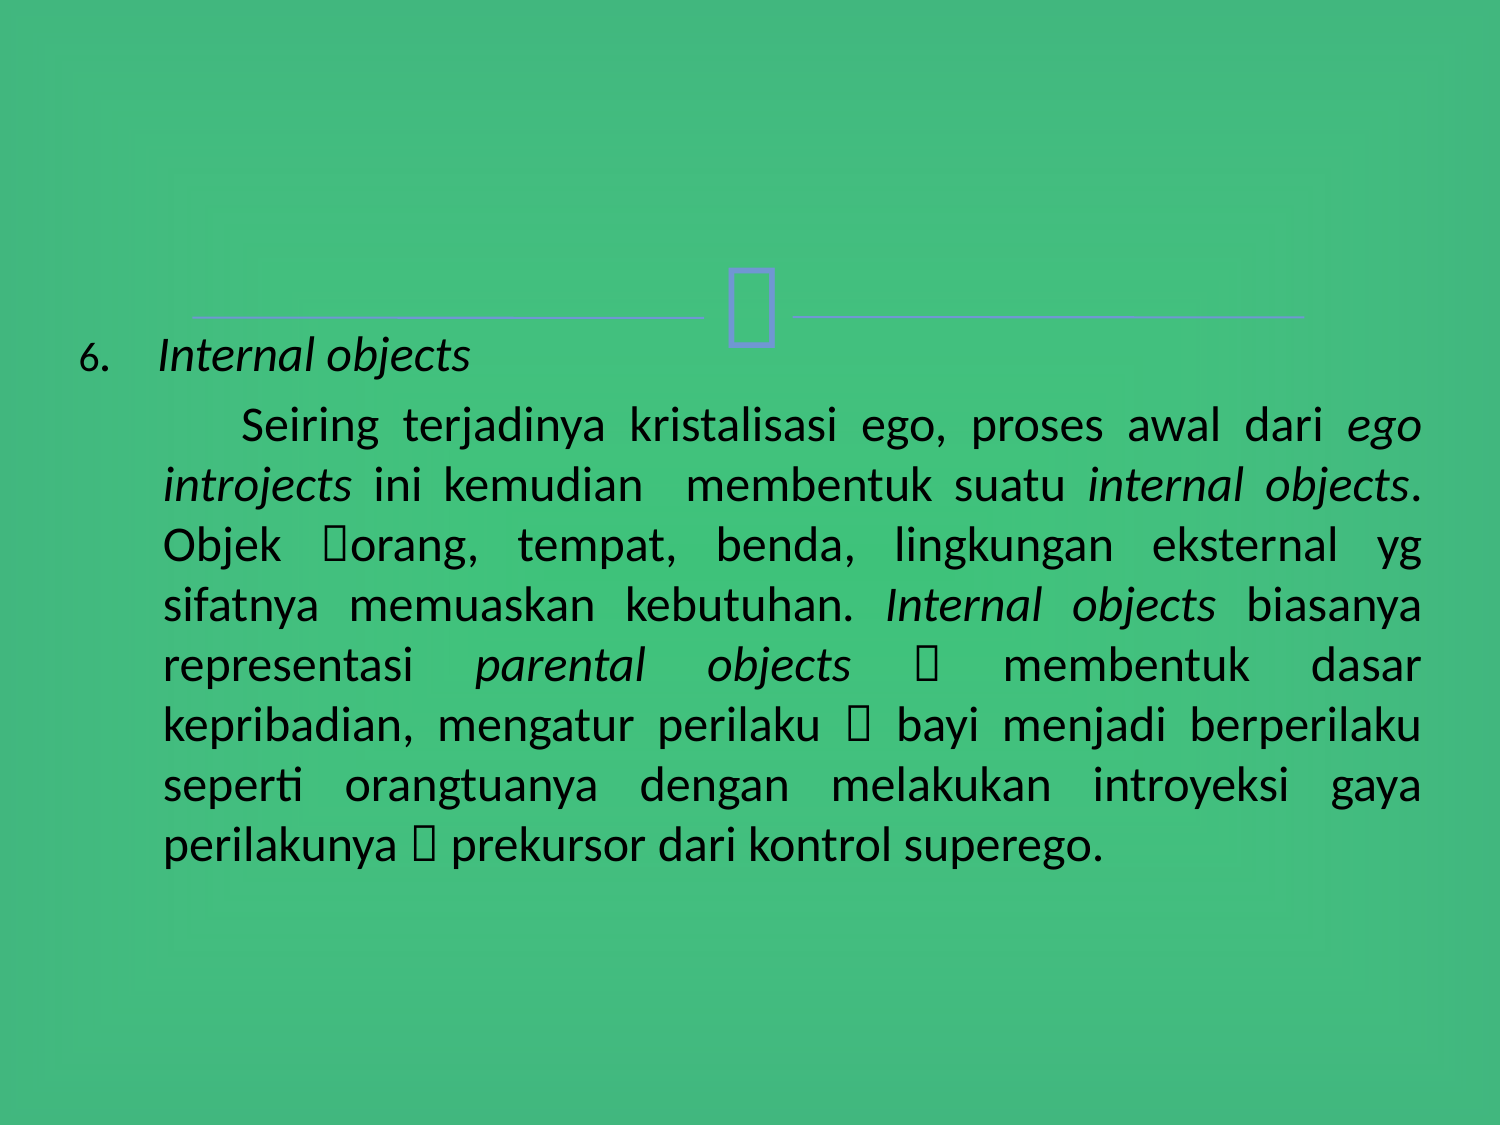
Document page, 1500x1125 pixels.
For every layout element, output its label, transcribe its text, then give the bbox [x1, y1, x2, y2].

list 6. Internal objects Seiring terjadinya kristalisasi ego, proses awal dari ego introjects ini kemudian membentuk suatu internal objects. Objek orang, tempat, benda, lingkungan eksternal yg sifatnya memuaskan kebutuhan. Internal objects biasanya representasi parental objects  membentuk dasar kepribadian, mengatur perilaku  bayi menjadi berperilaku seperti orangtuanya dengan melakukan introyeksi gaya perilakunya  prekursor dari kontrol superego. [50, 314, 1438, 1113]
